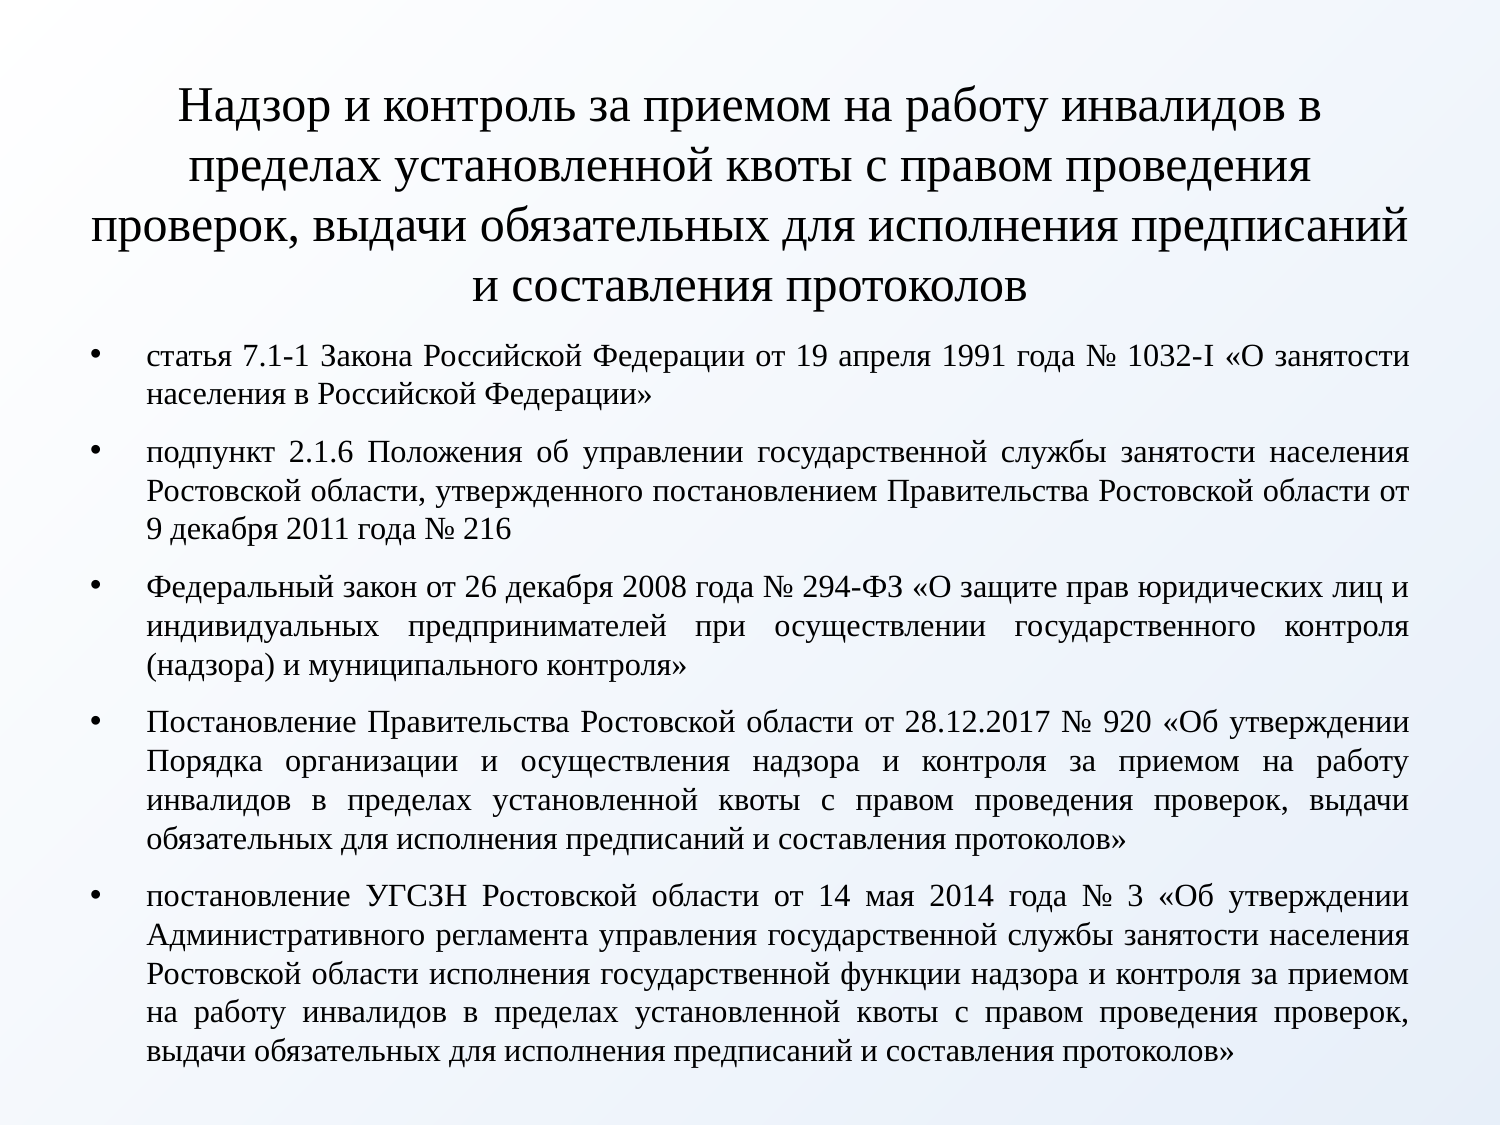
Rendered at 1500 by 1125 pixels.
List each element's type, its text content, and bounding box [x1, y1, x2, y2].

title Надзор и контроль за приемом на работу инвалидов в пределах установленной квоты с правом проведения проверок, выдачи обязательных для исполнения предписаний и составления протоколов [75, 45, 1425, 326]
list статья 7.1-1 Закона Российской Федерации от 19 апреля 1991 года № 1032-I «О занятости населения в Российской Федерации» подпункт 2.1.6 Положения об управлении государственной службы занятости населения Ростовской области, утвержденного постановлением Правительства Ростовской области от 9 декабря 2011 года № 216 Федеральный закон от 26 декабря 2008 года № 294-ФЗ «О защите прав юридических лиц и индивидуальных предпринимателей при осуществлении государственного контроля (надзора) и муниципального контроля» Постановление Правительства Ростовской области от 28.12.2017 № 920 «Об утверждении Порядка организации и осуществления надзора и контроля за приемом на работу инвалидов в пределах установленной квоты с правом проведения проверок, выдачи обязательных для исполнения предписаний и составления протоколов» постановление УГСЗН Ростовской области от 14 мая 2014 года № 3 «Об утверждении Административного регламента управления государственной службы занятости населения Ростовской области исполнения государственной функции надзора и контроля за приемом на работу инвалидов в пределах установленной квоты с правом проведения проверок, выдачи обязательных для исполнения предписаний и составления протоколов» [75, 326, 1425, 1071]
